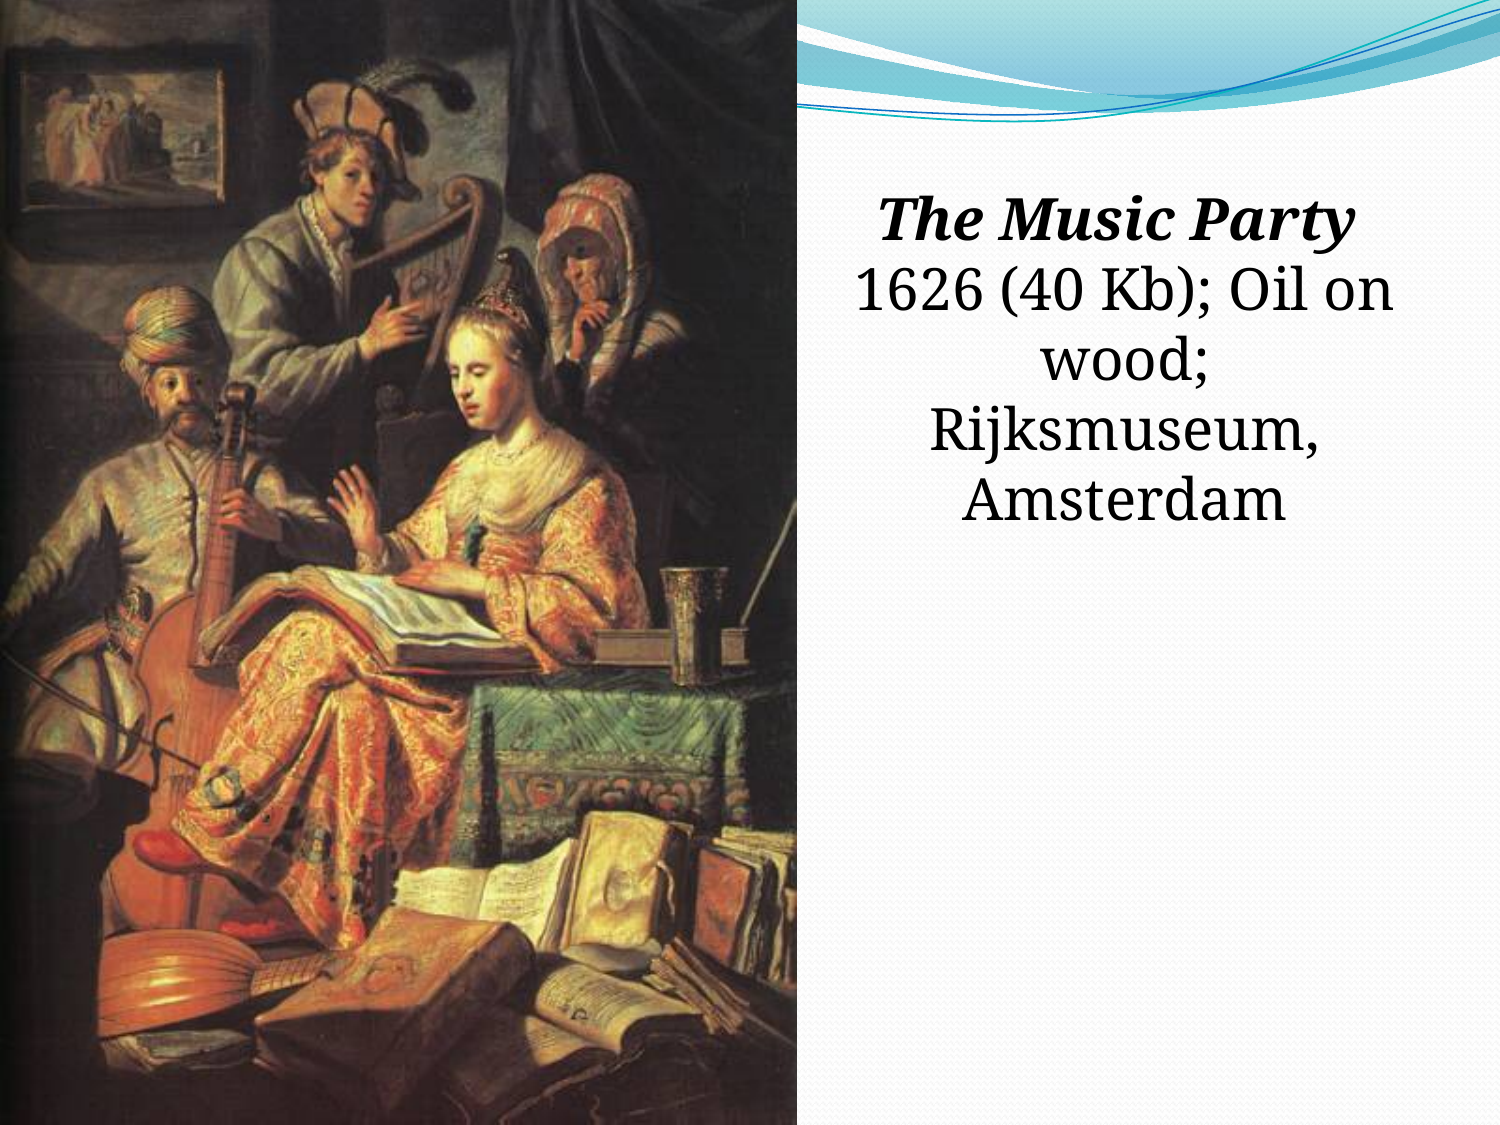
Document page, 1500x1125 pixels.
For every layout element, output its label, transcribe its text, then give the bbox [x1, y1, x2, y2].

picture [0, 0, 798, 1125]
text_box The Music Party 1626 (40 Kb); Oil on wood; Rijksmuseum, Amsterdam [837, 174, 1413, 540]
